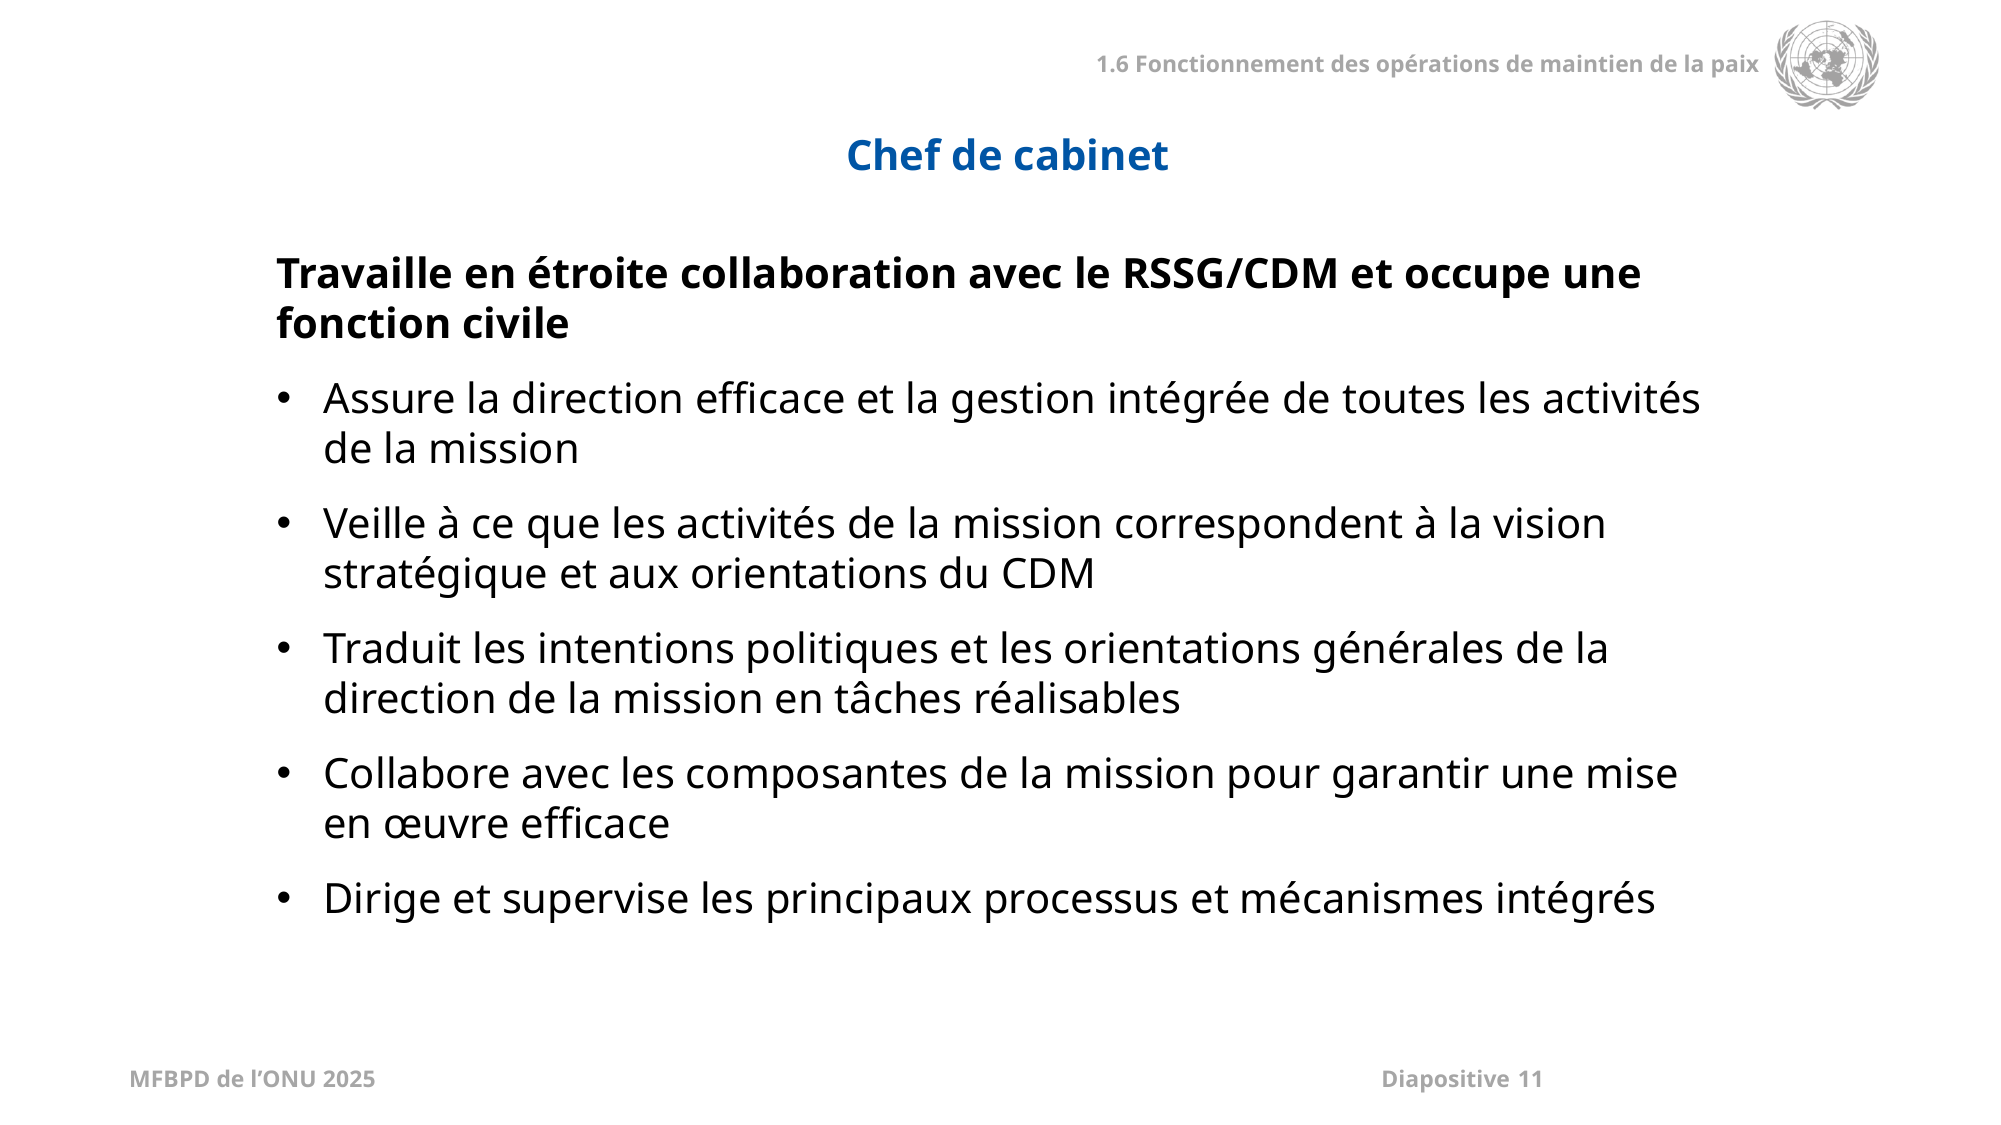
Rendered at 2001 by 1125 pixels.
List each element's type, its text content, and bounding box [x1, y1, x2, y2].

text_box Chef de cabinet [218, 121, 1797, 187]
text_box Travaille en étroite collaboration avec le RSSG/CDM et occupe une fonction civile Assure la direction efficace et la gestion intégrée de toutes les activités de la mission Veille à ce que les activités de la mission correspondent à la vision stratégique et aux orientations du CDM Traduit les intentions politiques et les orientations générales de la direction de la mission en tâches réalisables Collabore avec les composantes de la mission pour garantir une mise en œuvre efficace Dirige et supervise les principaux processus et mécanismes intégrés [261, 239, 1739, 930]
